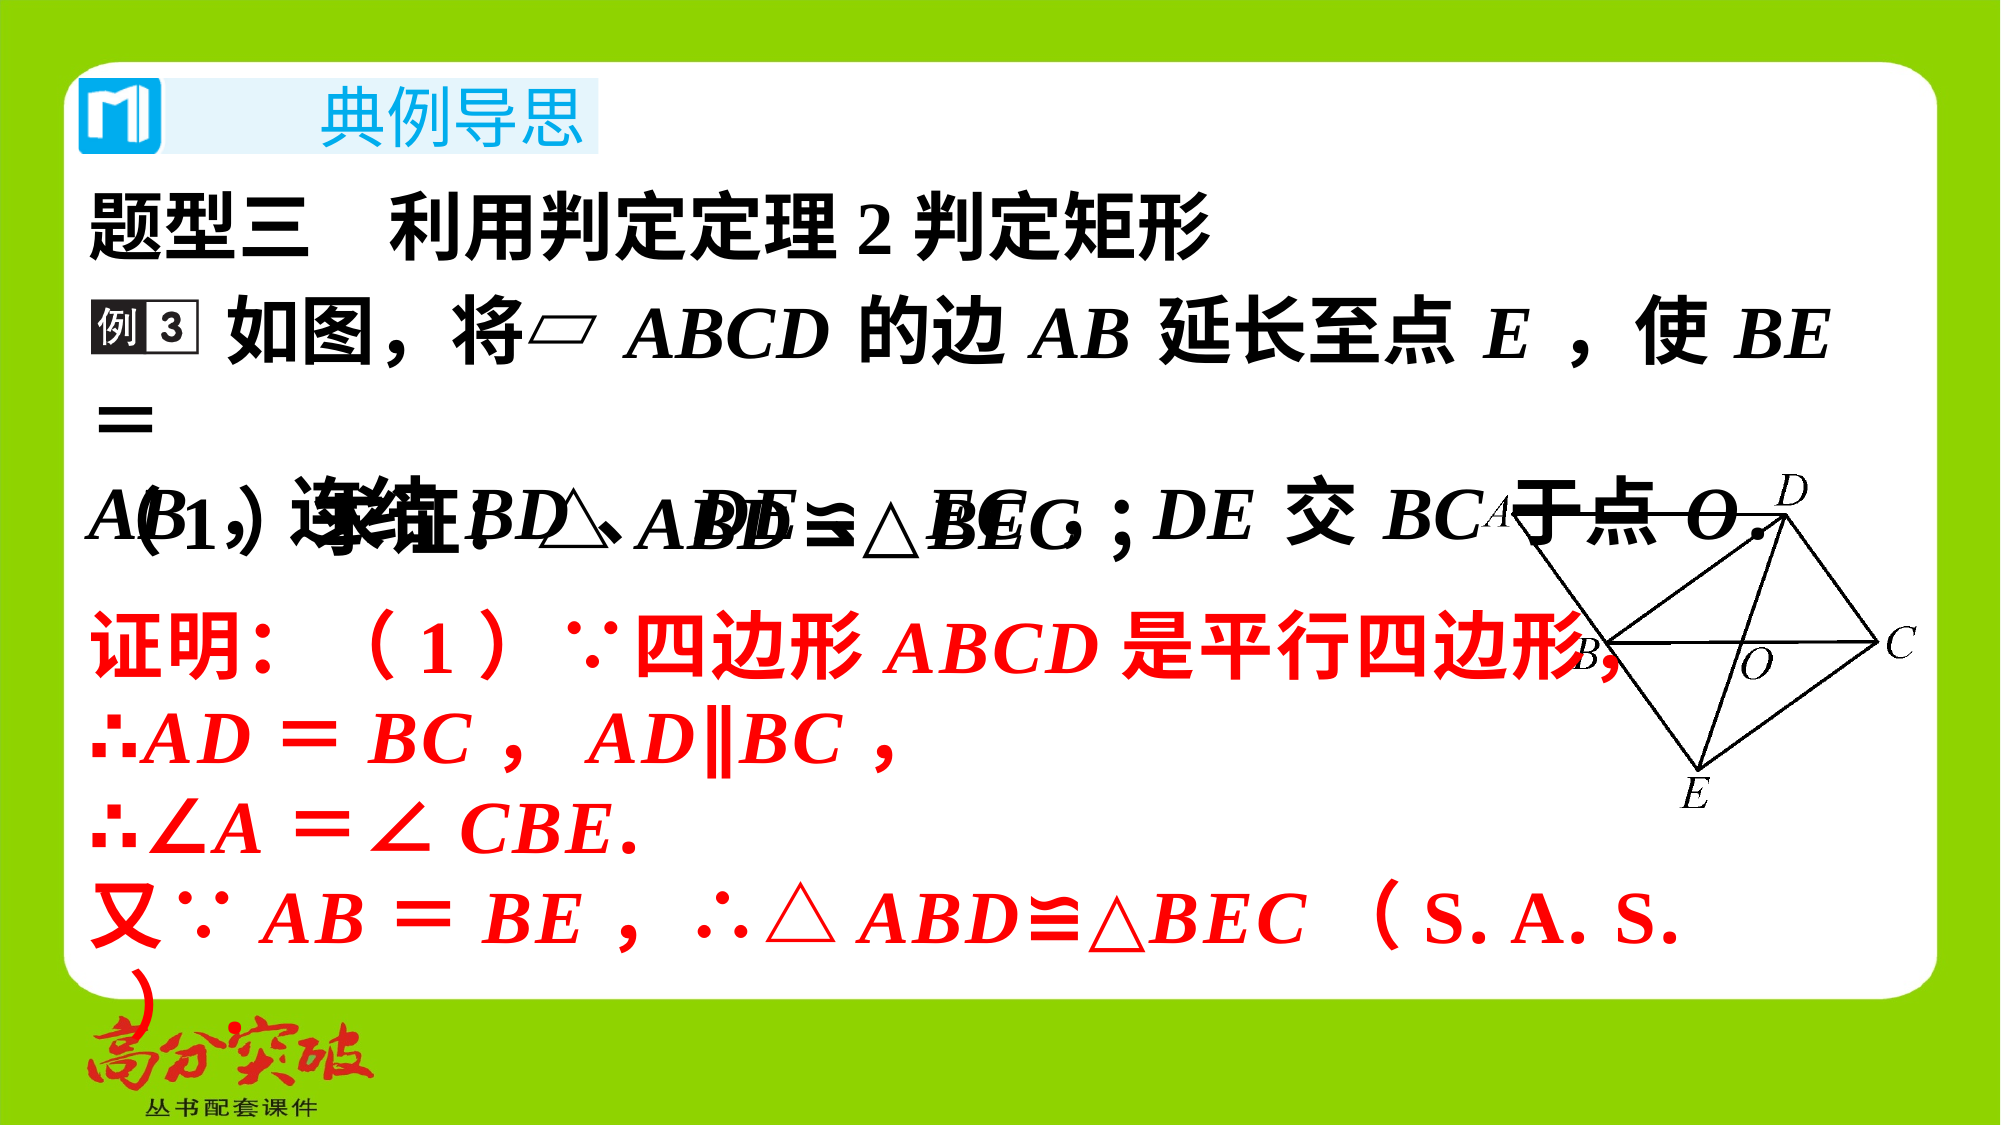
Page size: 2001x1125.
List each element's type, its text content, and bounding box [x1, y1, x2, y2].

text_box （1）求证：△ABD≌△BEC； [88, 474, 1136, 566]
text_box 如图，将▱ABCD的边AB延长至点E，使BE＝ AB，连结BD、DE、EC，DE交BC于点O. [88, 279, 1912, 466]
picture [0, 0, 2001, 1125]
text_box 题型三 利用判定定理2判定矩形 [88, 179, 1191, 271]
text_box 证明：（1）∵四边形ABCD是平行四边形， ∴AD＝BC，AD∥BC， ∴∠A＝∠CBE. 又∵AB＝BE，∴△ABD≌△BEC（S. A. S. ）. [88, 598, 1815, 1012]
